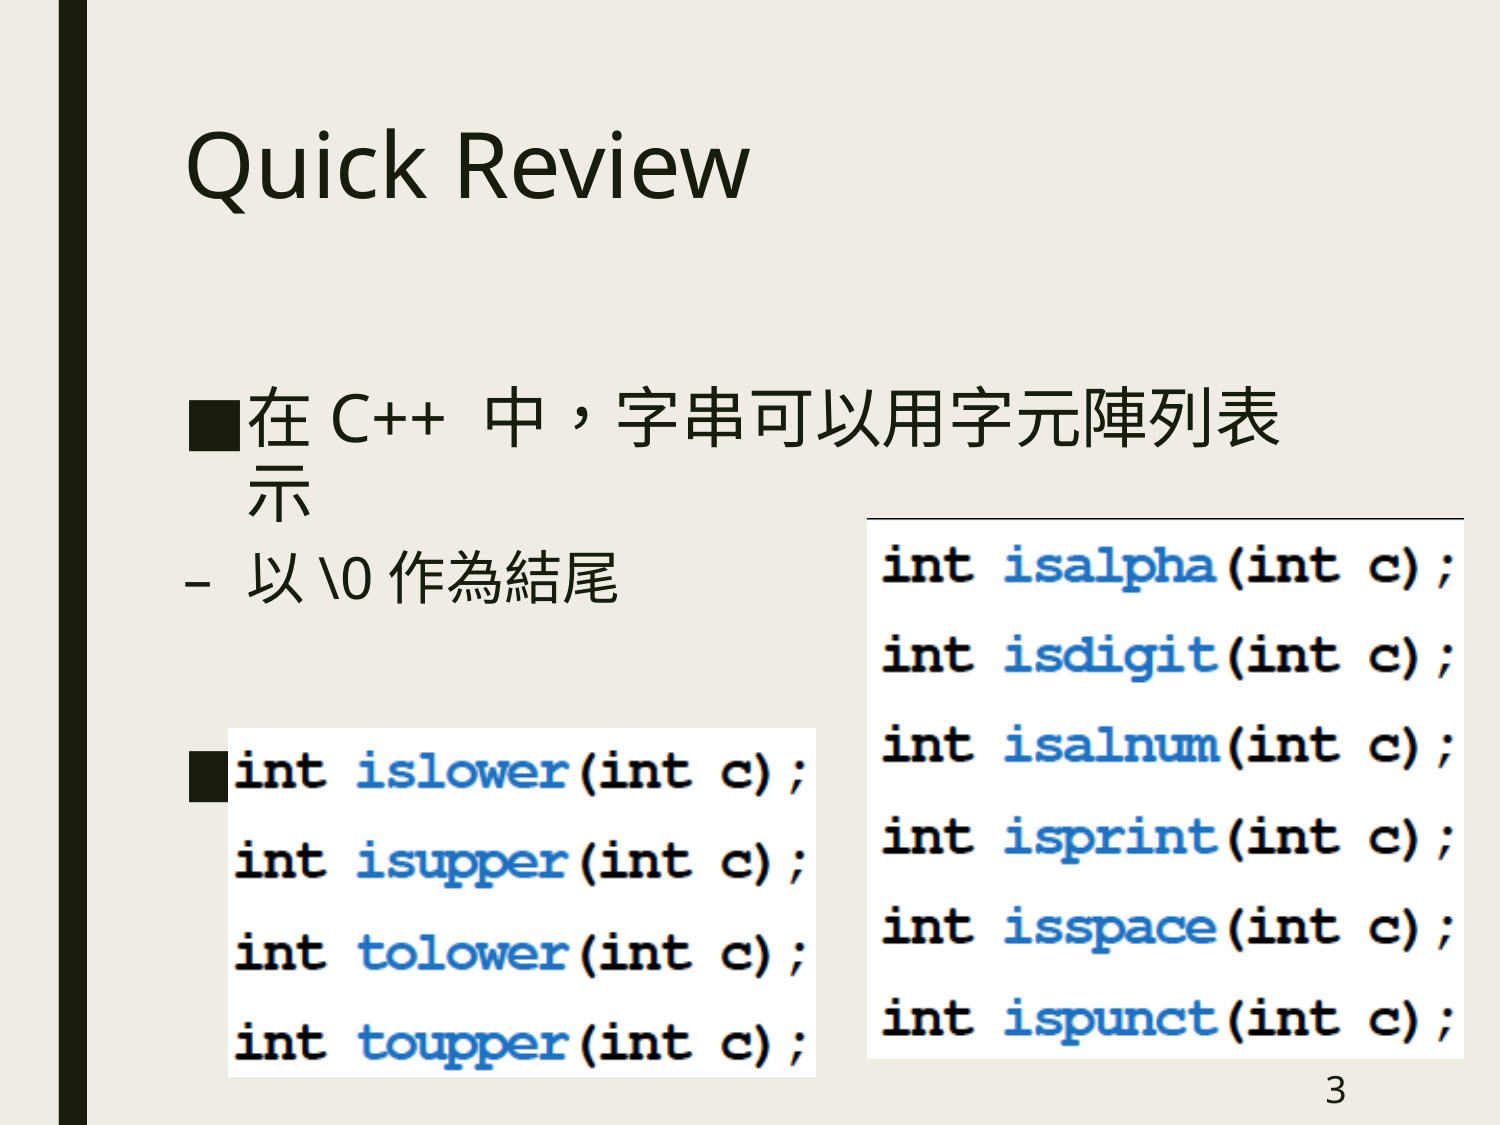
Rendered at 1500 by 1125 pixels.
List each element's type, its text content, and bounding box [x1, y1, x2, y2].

slide_number 3 [1165, 1059, 1362, 1125]
picture [867, 518, 1464, 1059]
list 在C++ 中，字串可以用字元陣列表示 以\0作為結尾 對於字元 [168, 375, 1351, 963]
title Quick Review [168, 112, 1351, 357]
picture [228, 728, 816, 1077]
